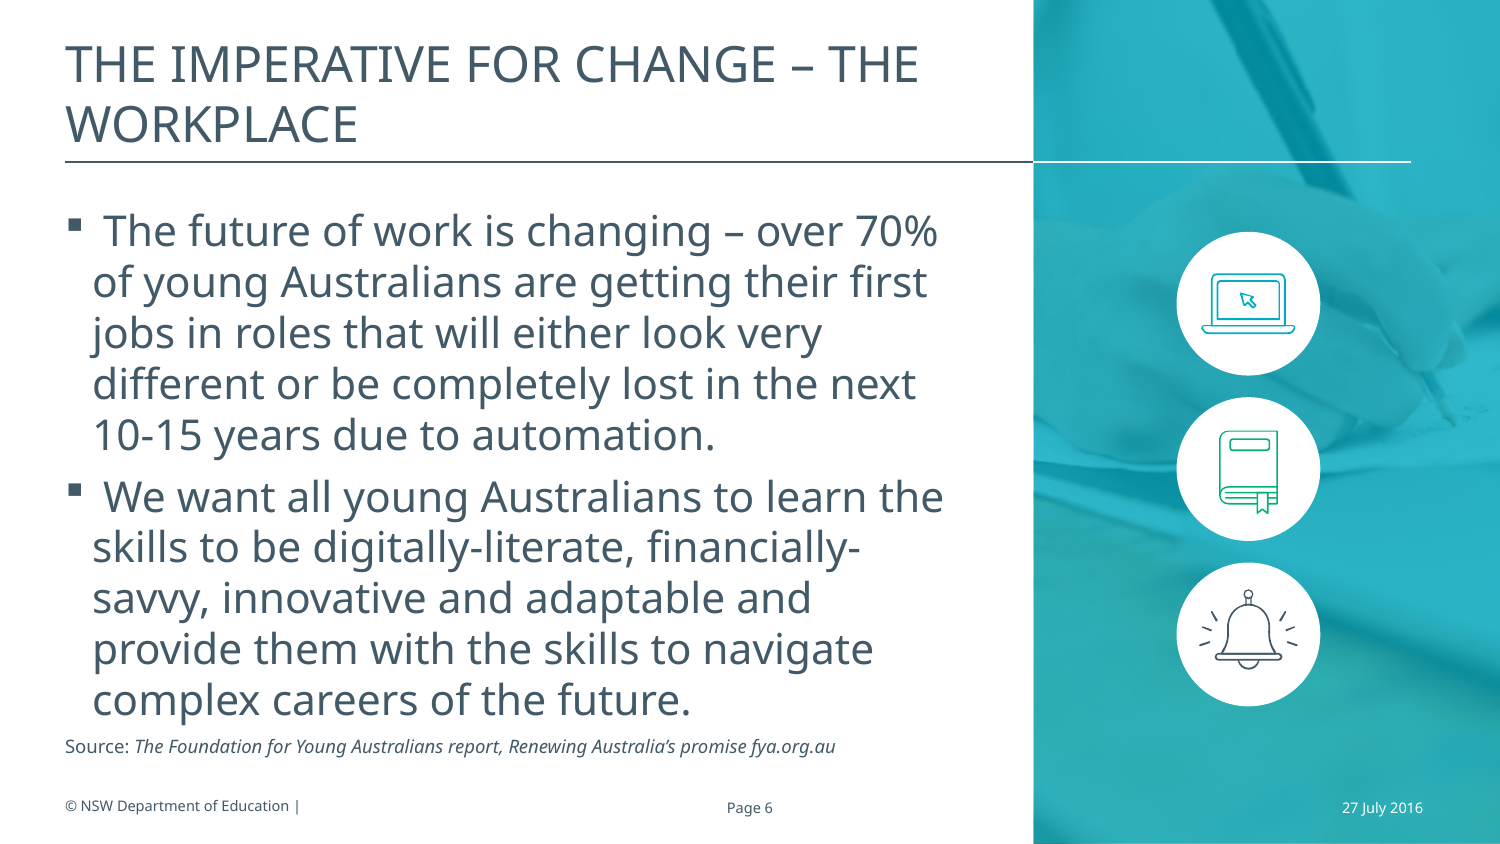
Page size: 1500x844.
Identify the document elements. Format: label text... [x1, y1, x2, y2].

footer © NSW Department of Education | [64, 779, 514, 824]
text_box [1199, 589, 1298, 670]
text_box [1175, 230, 1322, 377]
slide_number Page 6 [575, 779, 925, 824]
list The future of work is changing – over 70% of young Australians are getting their first jobs in roles that will either look very different or be completely lost in the next 10-15 years due to automation. We want all young Australians to learn the skills to be digitally-literate, financially-savvy, innovative and adaptable and provide them with the skills to navigate complex careers of the future. Source: The Foundation for Young Australians report, Renewing Australia’s promise fya.org.au [64, 196, 987, 777]
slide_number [1151, 779, 1424, 824]
text_box [1175, 561, 1322, 708]
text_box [1200, 273, 1296, 335]
title The imperative for change – the workplace [64, 43, 987, 161]
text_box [1218, 430, 1279, 515]
text_box [1175, 396, 1322, 543]
